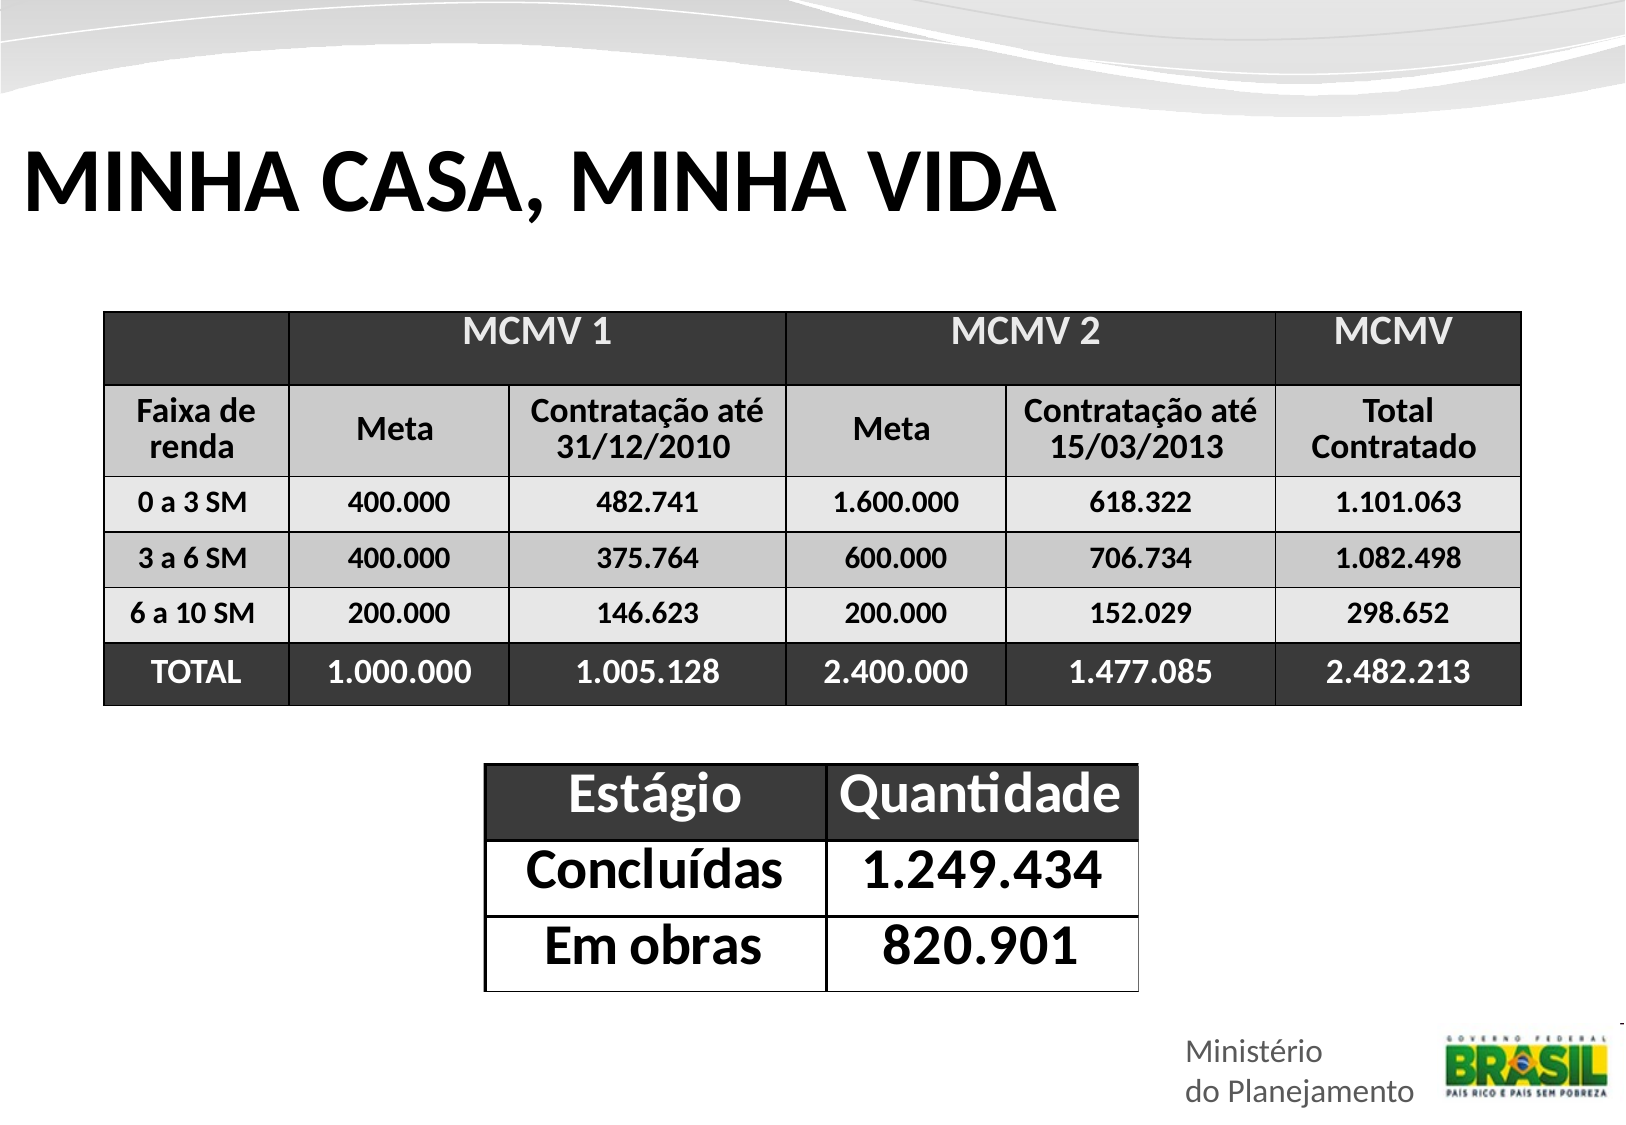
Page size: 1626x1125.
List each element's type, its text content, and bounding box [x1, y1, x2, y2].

table_cell 1.082.498 [1276, 533, 1520, 587]
table_cell 146.623 [510, 588, 785, 642]
table_cell 375.764 [510, 533, 785, 587]
table_cell 618.322 [1007, 477, 1275, 531]
table_cell 600.000 [787, 533, 1005, 587]
table_cell Meta [787, 386, 1005, 476]
table_cell 152.029 [1007, 588, 1275, 642]
table_cell 0 a 3 SM [105, 477, 288, 531]
table_cell Contratação até 15/03/2013 [1007, 386, 1275, 476]
table_cell 6 a 10 SM [105, 588, 288, 642]
table_cell 400.000 [290, 533, 508, 587]
table_cell 1.101.063 [1276, 477, 1520, 531]
table_cell 1.005.128 [510, 644, 785, 705]
table_header MCMV 1 [290, 313, 785, 384]
table_cell 400.000 [290, 477, 508, 531]
table_cell Faixa de renda [105, 386, 288, 476]
table_cell 1.600.000 [787, 477, 1005, 531]
table_cell 1.000.000 [290, 644, 508, 705]
table_header MCMV [1276, 313, 1520, 384]
table_cell 200.000 [290, 588, 508, 642]
table_cell Meta [290, 386, 508, 476]
table_header MCMV 2 [787, 313, 1275, 384]
table_cell 482.741 [510, 477, 785, 531]
table_cell 2.482.213 [1276, 644, 1520, 705]
table_cell 3 a 6 SM [105, 533, 288, 587]
table_cell 298.652 [1276, 588, 1520, 642]
table_cell 1.477.085 [1007, 644, 1275, 705]
table_header [105, 313, 288, 384]
table_cell 200.000 [787, 588, 1005, 642]
table_cell 706.734 [1007, 533, 1275, 587]
table_cell 2.400.000 [787, 644, 1005, 705]
table_cell TOTAL [105, 644, 288, 705]
text_box MINHA CASA, MINHA VIDA [7, 125, 1625, 239]
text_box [483, 762, 1142, 995]
picture [1437, 1023, 1624, 1110]
table_cell Total Contratado [1276, 386, 1520, 476]
table_cell Contratação até 31/12/2010 [510, 386, 785, 476]
